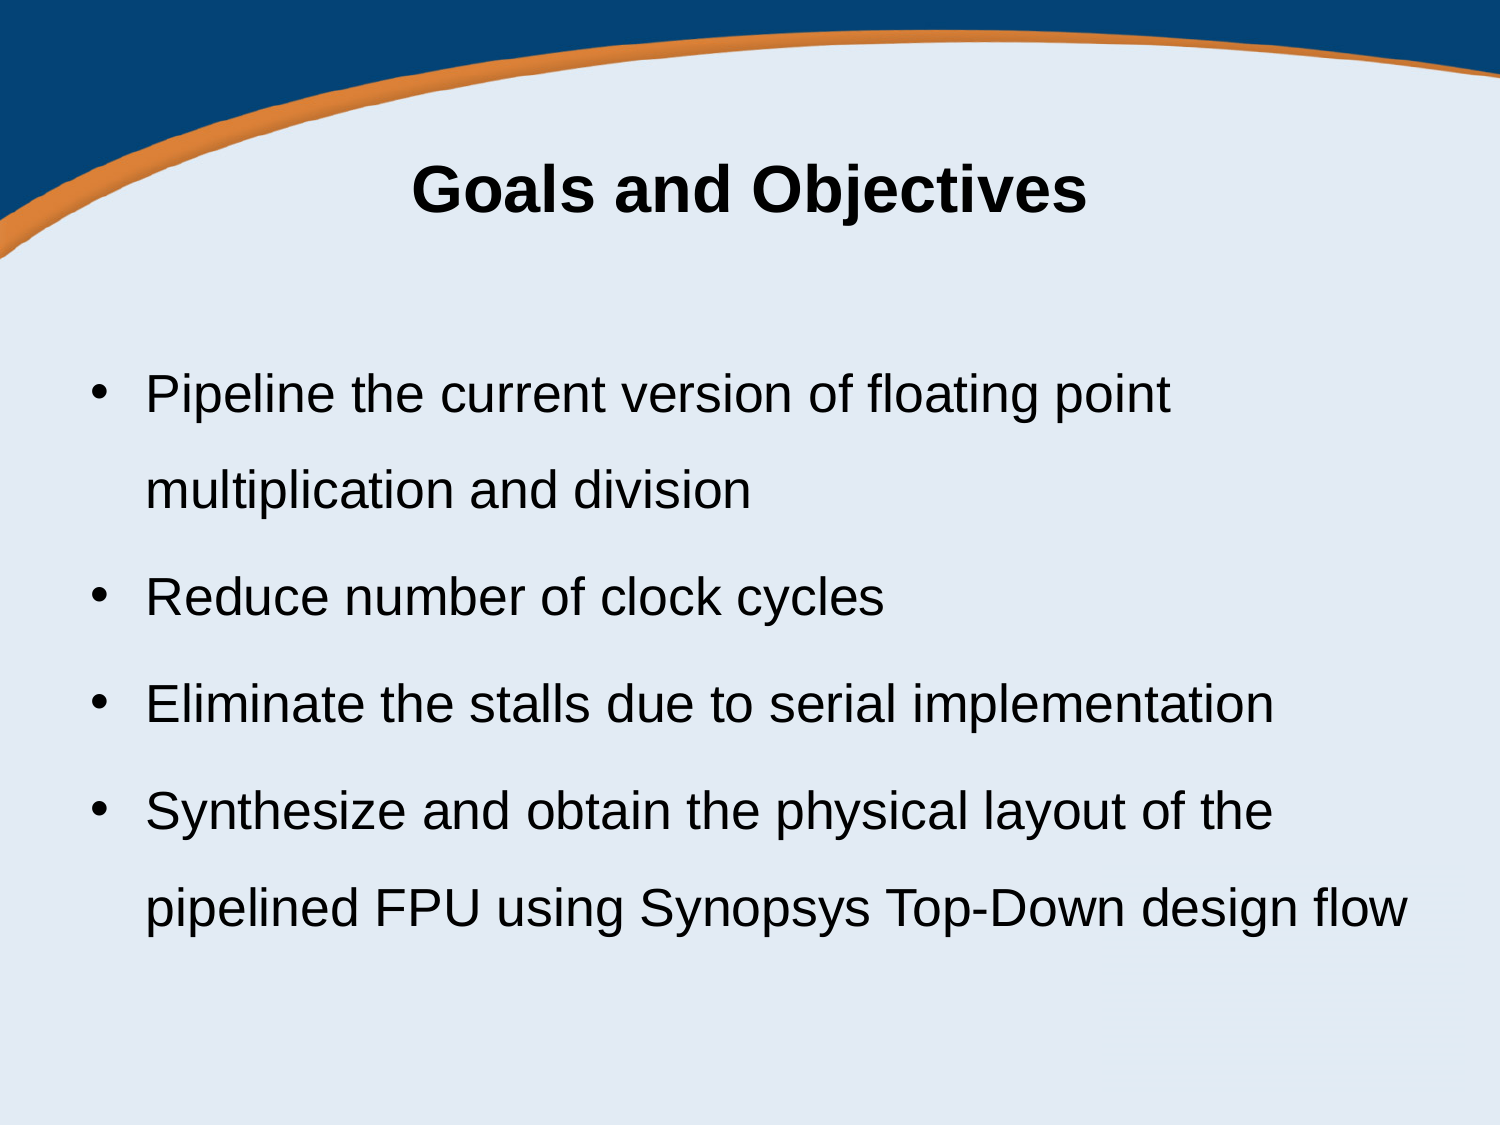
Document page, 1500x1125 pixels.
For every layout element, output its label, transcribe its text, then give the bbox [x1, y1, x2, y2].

picture [0, 0, 1500, 1125]
title Goals and Objectives [75, 92, 1425, 280]
list Pipeline the current version of floating point multiplication and division Reduce number of clock cycles Eliminate the stalls due to serial implementation Synthesize and obtain the physical layout of the pipelined FPU using Synopsys Top-Down design flow [75, 318, 1425, 977]
